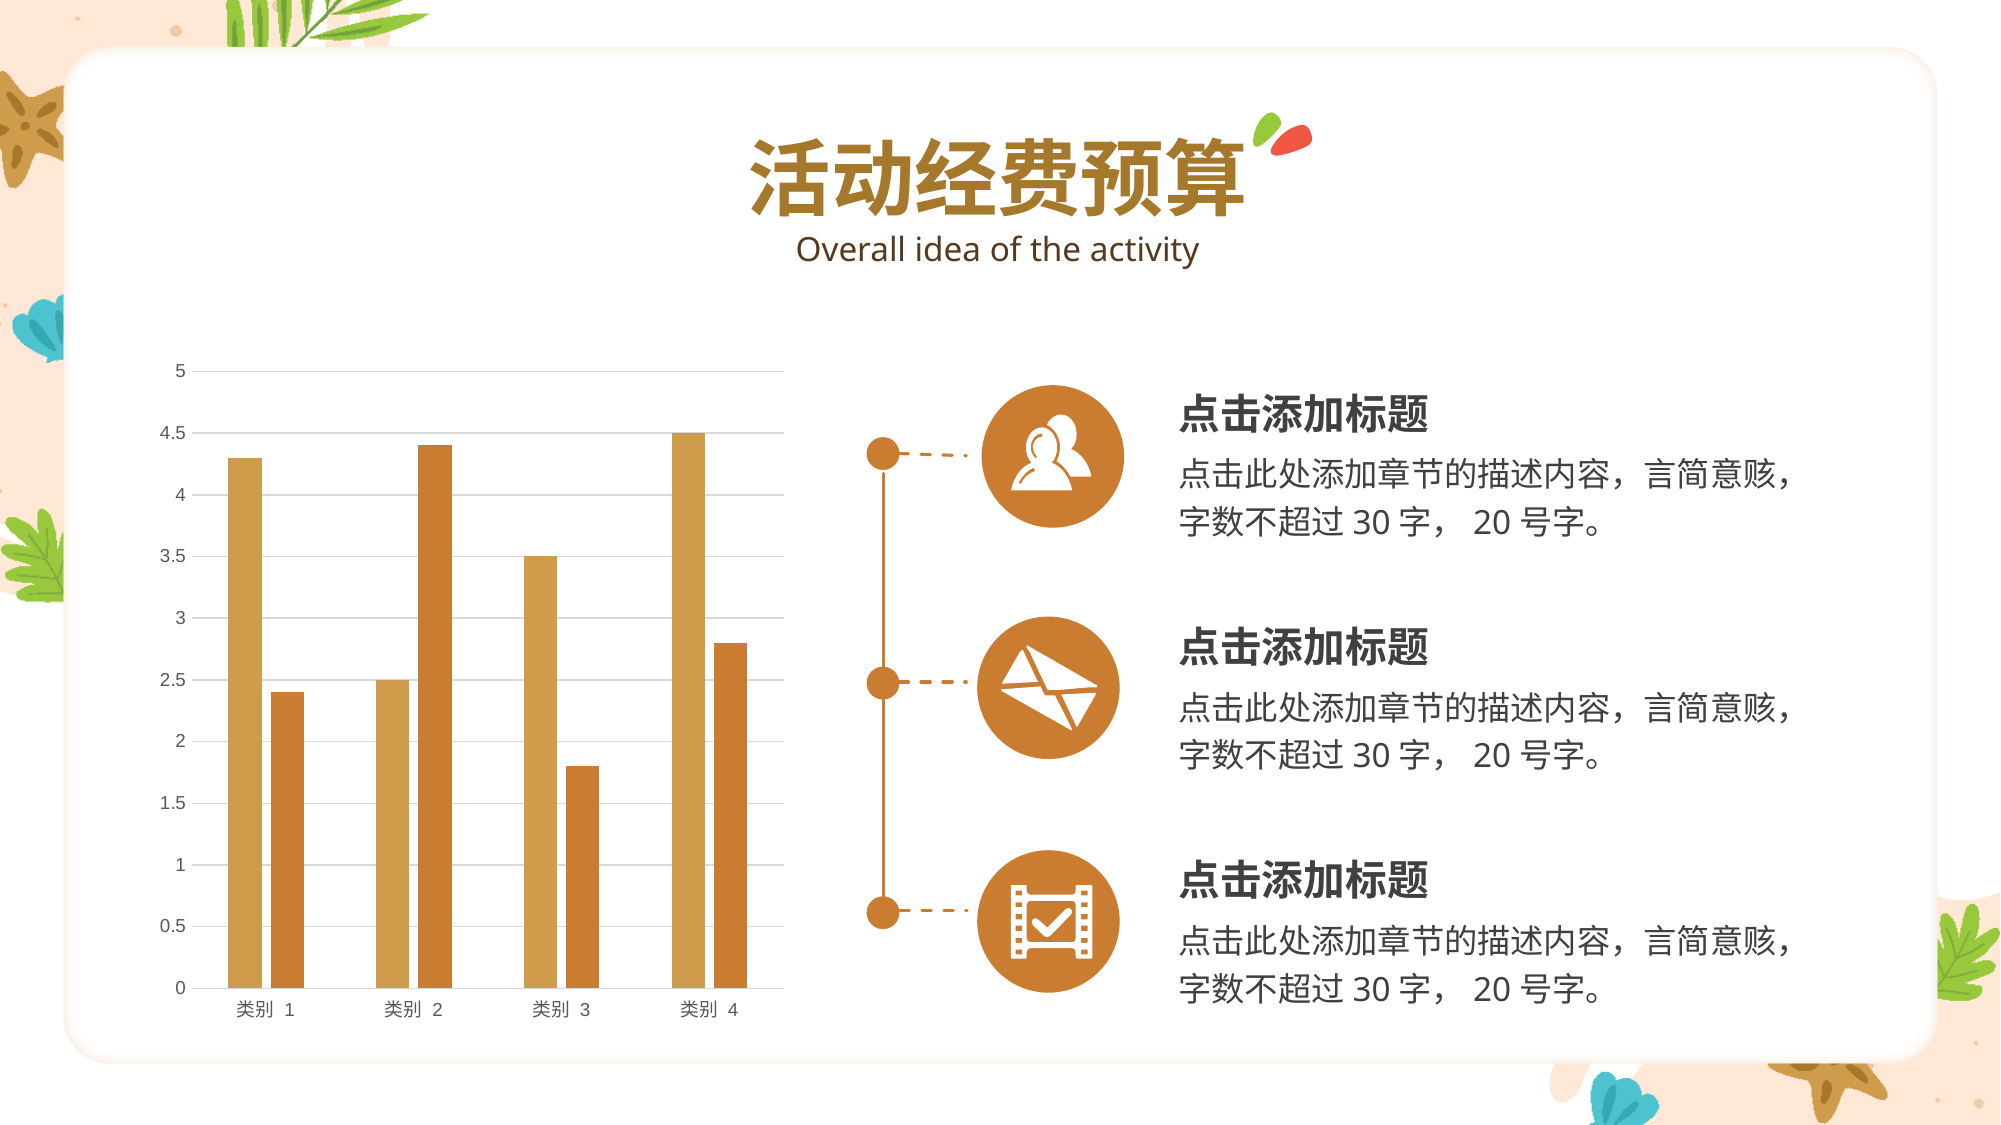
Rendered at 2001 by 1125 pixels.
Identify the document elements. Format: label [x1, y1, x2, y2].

text_box [1010, 885, 1093, 959]
text_box [1001, 686, 1073, 731]
text_box [980, 384, 1126, 529]
text_box [1163, 846, 1853, 1017]
chart [146, 346, 797, 1035]
text_box [1011, 427, 1072, 491]
text_box [884, 666, 901, 701]
text_box [865, 665, 883, 701]
text_box [976, 849, 1121, 994]
text_box [1061, 692, 1097, 728]
text_box [1026, 645, 1098, 690]
text_box [1046, 414, 1092, 477]
text_box [1163, 612, 1853, 783]
text_box [600, 118, 1395, 277]
text_box [1002, 649, 1038, 684]
text_box [976, 615, 1121, 761]
text_box [1163, 379, 1853, 551]
text_box [865, 436, 901, 471]
picture [0, 0, 2000, 1125]
text_box [865, 895, 901, 930]
